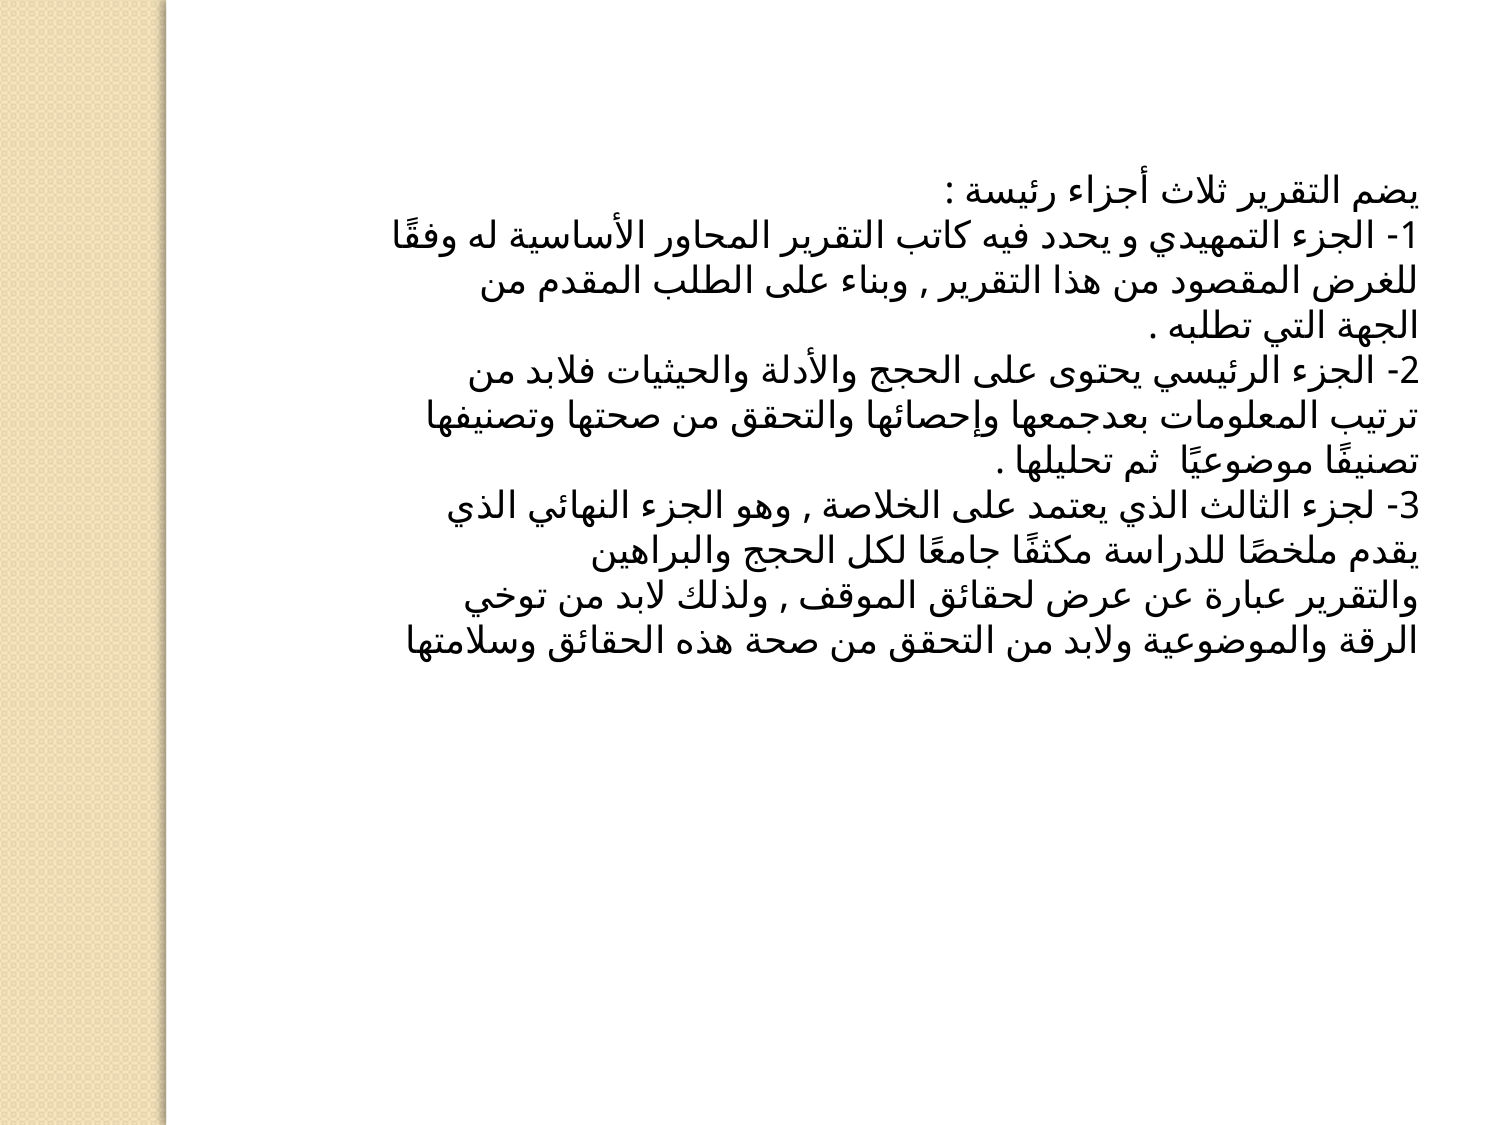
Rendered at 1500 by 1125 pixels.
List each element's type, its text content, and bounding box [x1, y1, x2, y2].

text_box يضم التقرير ثلاث أجزاء رئيسة : 1- الجزء التمهيدي و يحدد فيه كاتب التقرير المحاور الأساسية له وفقًا للغرض المقصود من هذا التقرير , وبناء على الطلب المقدم من الجهة التي تطلبه . 2- الجزء الرئيسي يحتوى على الحجج والأدلة والحيثيات فلابد من ترتيب المعلومات بعدجمعها وإحصائها والتحقق من صحتها وتصنيفها تصنيفًا موضوعيًا ثم تحليلها . 3- لجزء الثالث الذي يعتمد على الخلاصة , وهو الجزء النهائي الذي يقدم ملخصًا للدراسة مكثفًا جامعًا لكل الحجج والبراهين والتقرير عبارة عن عرض لحقائق الموقف , ولذلك لابد من توخي الرقة والموضوعية ولابد من التحقق من صحة هذه الحقائق وسلامتها [375, 113, 1436, 714]
